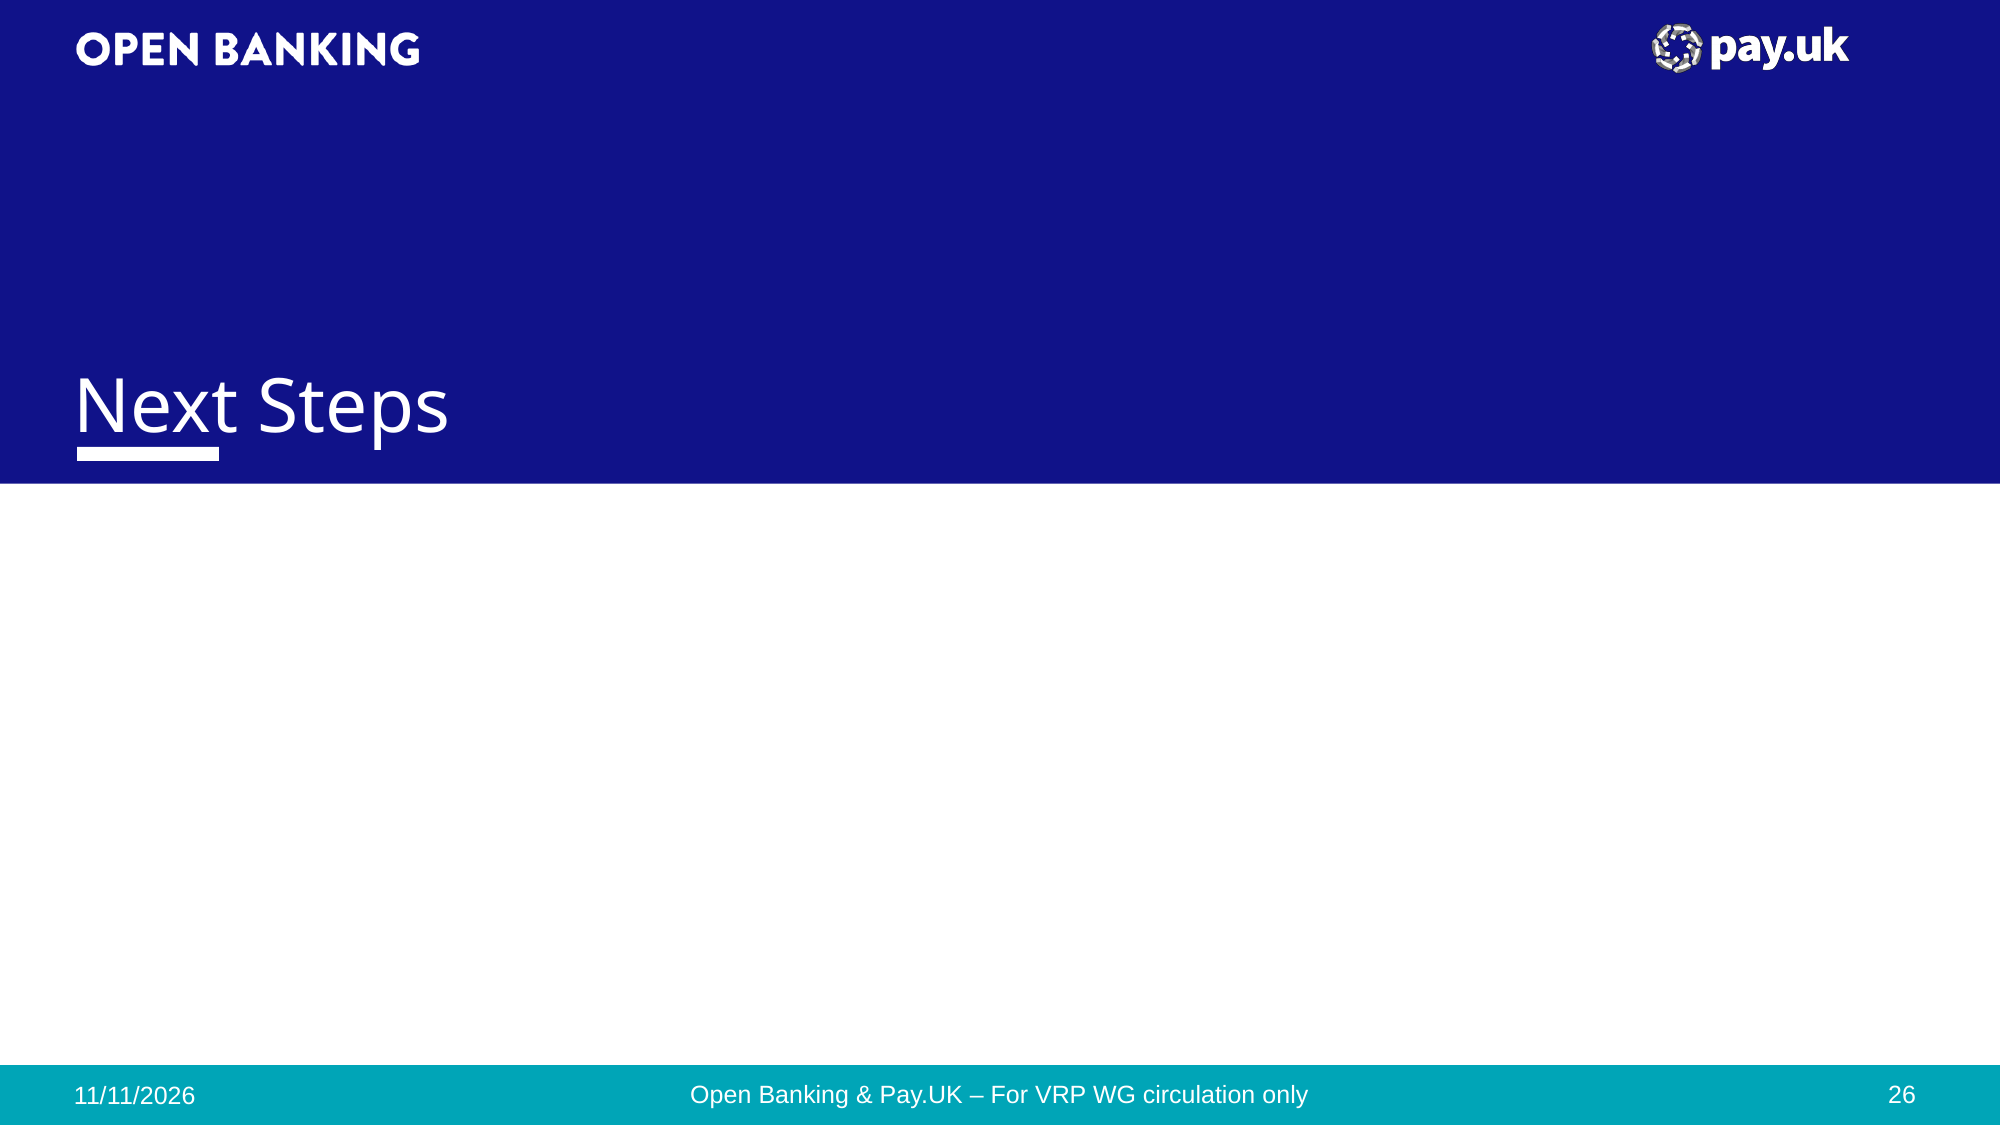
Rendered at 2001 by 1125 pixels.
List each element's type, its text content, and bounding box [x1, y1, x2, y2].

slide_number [59, 1065, 509, 1125]
picture [43, 0, 452, 97]
footer Open Banking & Pay.UK – For VRP WG circulation only [662, 1064, 1338, 1124]
picture [1644, 12, 1856, 78]
slide_number 26 [1412, 1064, 1932, 1124]
title Next Steps [59, 163, 1000, 455]
